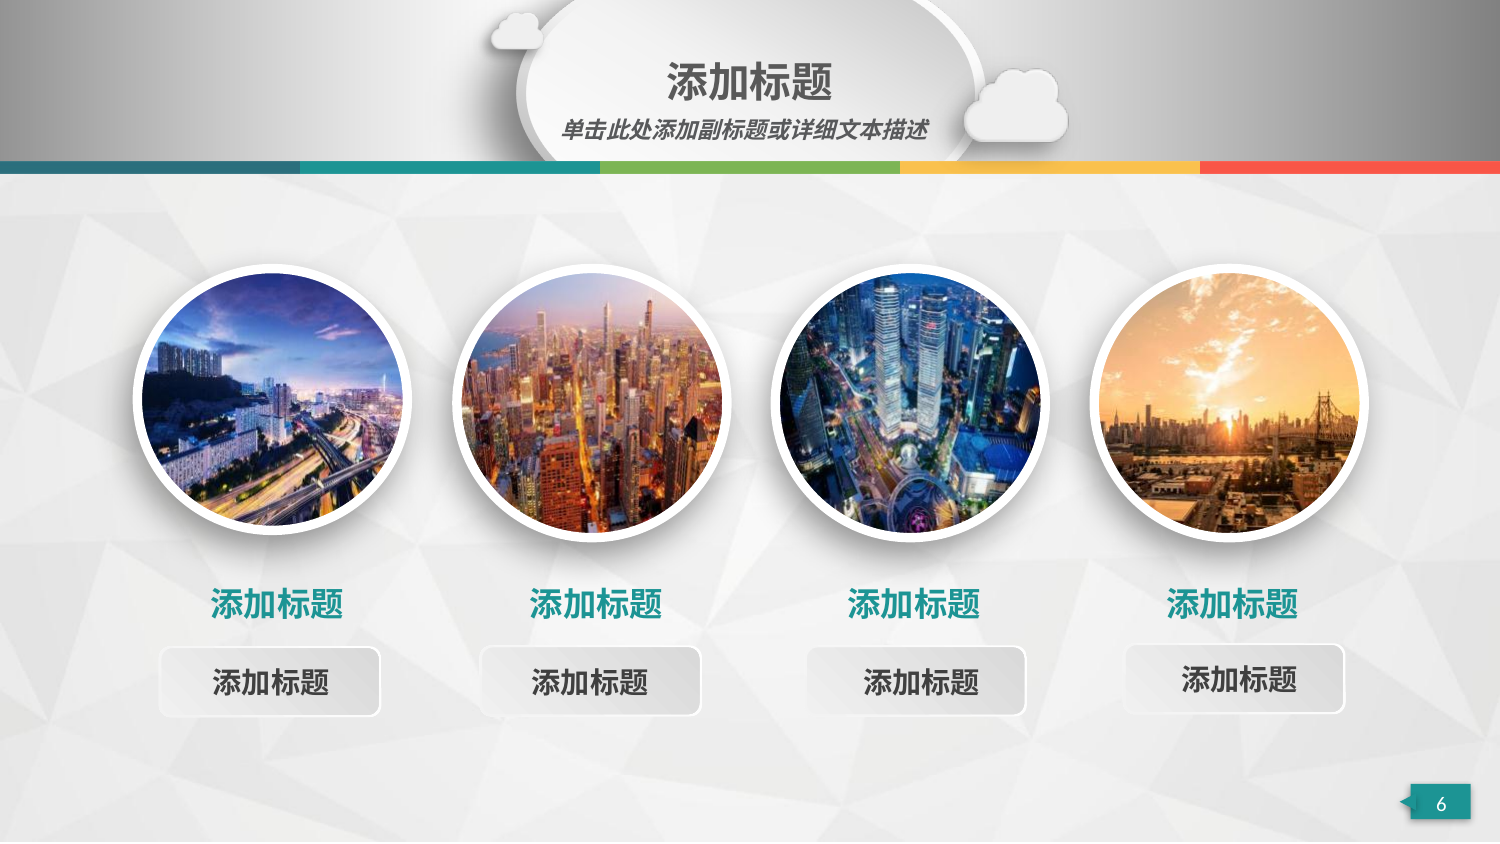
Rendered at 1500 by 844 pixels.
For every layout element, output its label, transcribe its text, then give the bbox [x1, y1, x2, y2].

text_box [804, 645, 1028, 717]
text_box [158, 645, 382, 718]
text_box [479, 645, 703, 717]
text_box 添加标题 [192, 583, 362, 634]
text_box 添加标题 [830, 583, 999, 634]
text_box 单击此处添加副标题或详细文本描述 [545, 108, 943, 151]
picture [0, 0, 1500, 842]
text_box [1122, 643, 1346, 715]
text_box 添加标题 [1148, 583, 1317, 634]
text_box 添加标题 [584, 55, 916, 106]
text_box 添加标题 [512, 583, 681, 634]
